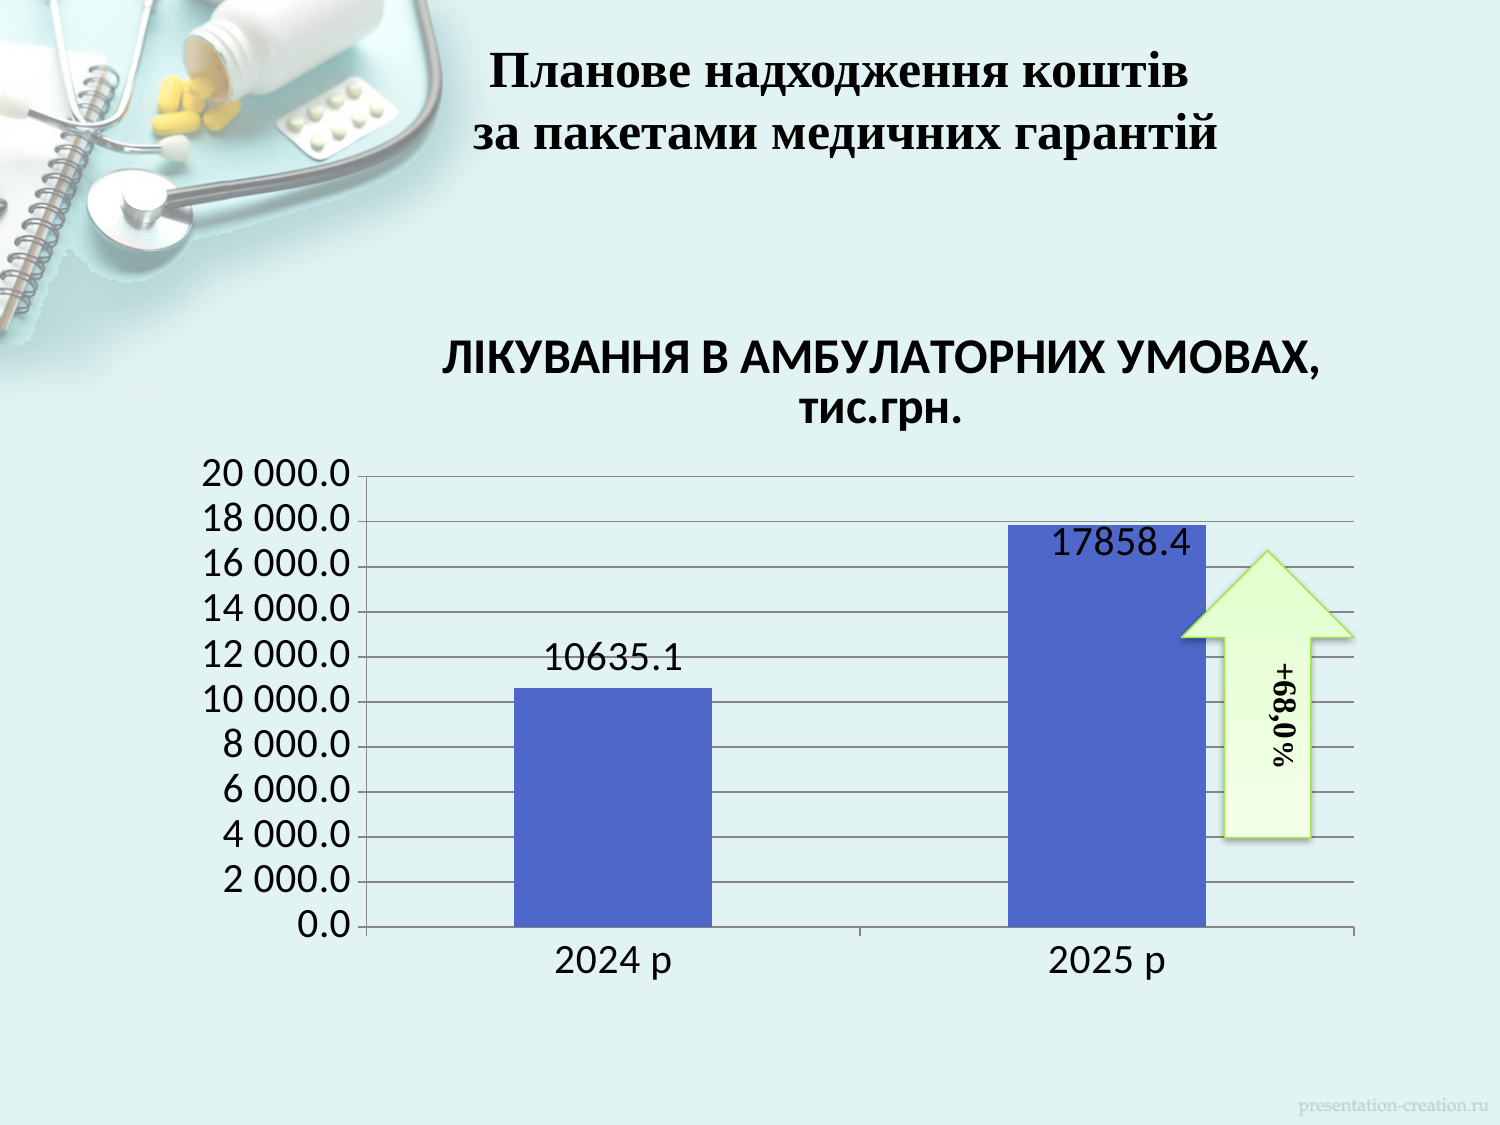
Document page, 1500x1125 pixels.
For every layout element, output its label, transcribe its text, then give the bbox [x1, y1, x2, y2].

chart [138, 320, 1362, 1080]
text_box Планове надходження коштів за пакетами медичних гарантій [324, 45, 1368, 150]
